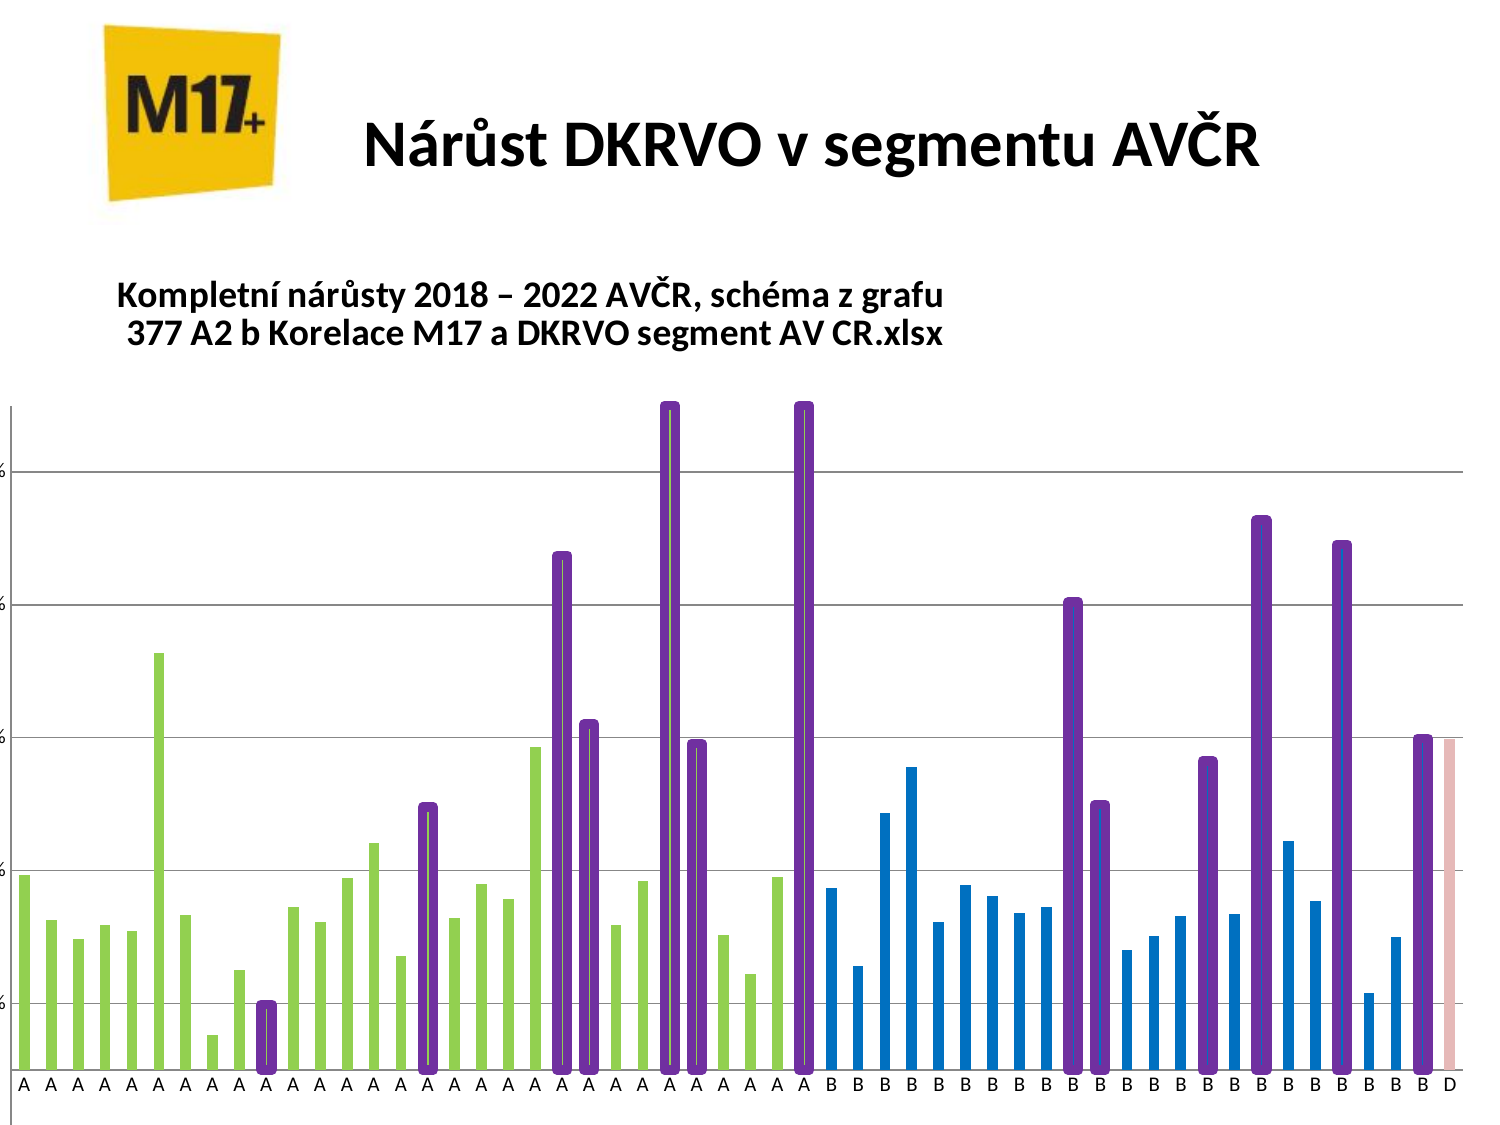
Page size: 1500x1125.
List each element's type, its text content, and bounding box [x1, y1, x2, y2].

chart [0, 224, 1498, 1125]
picture [64, 0, 312, 224]
text_box Nárůst DKRVO v segmentu AVČR [348, 54, 1450, 223]
